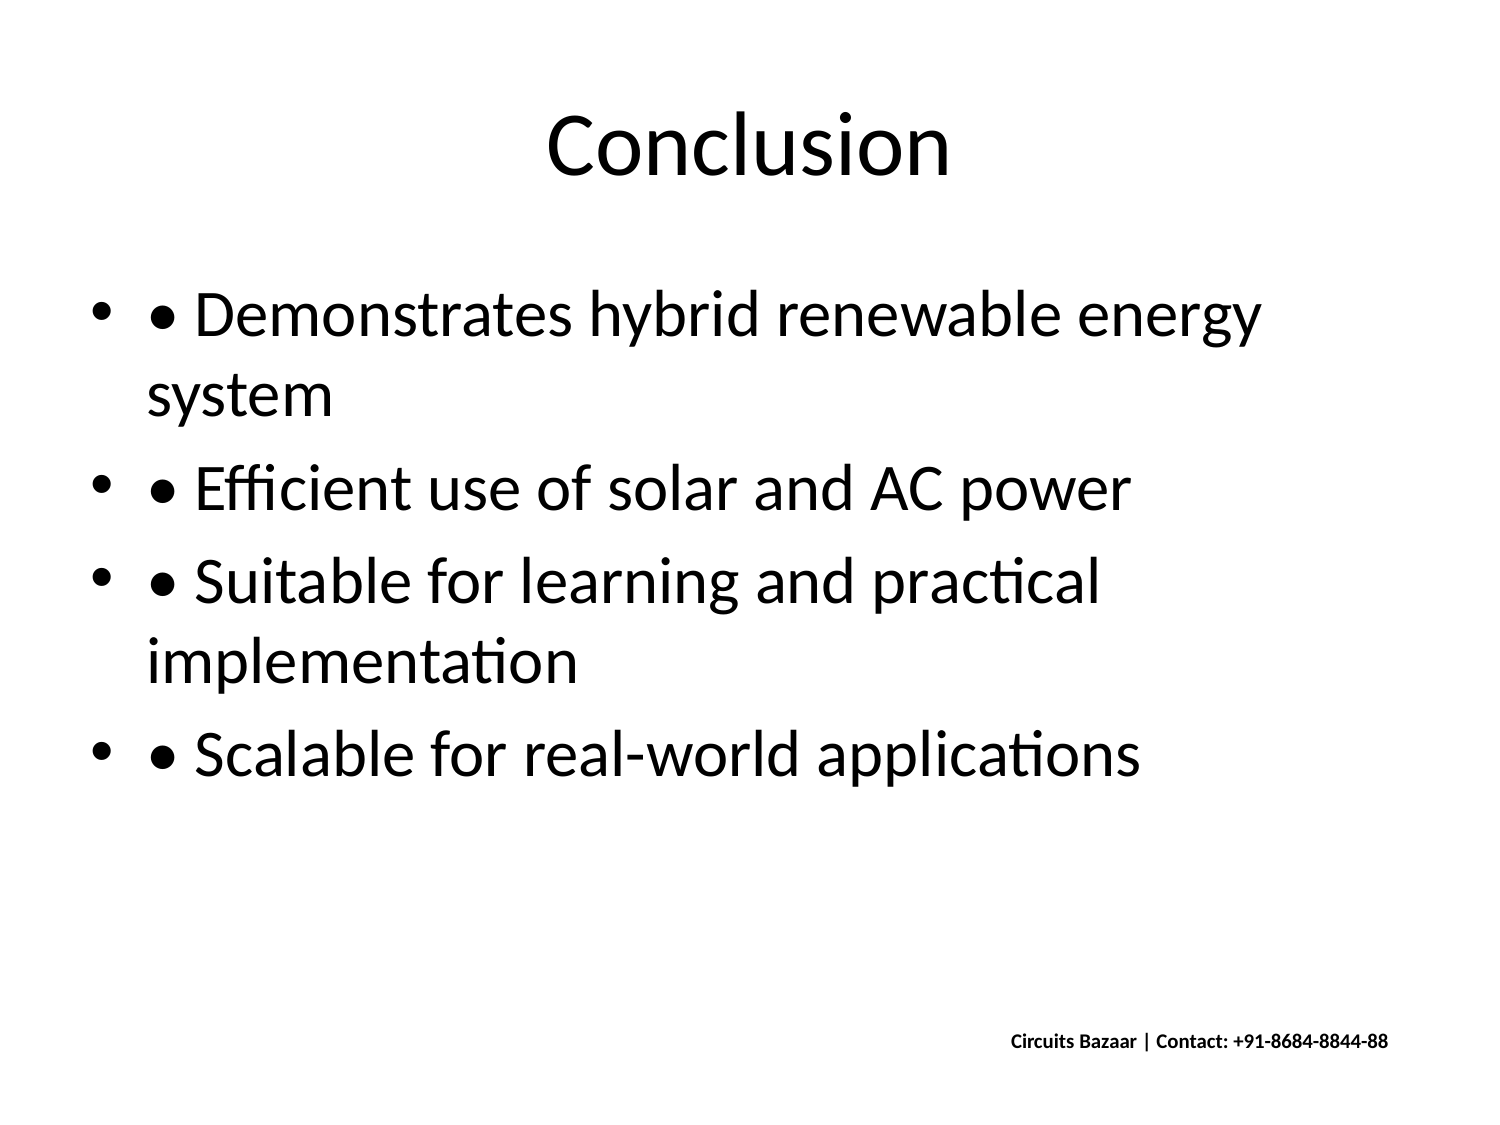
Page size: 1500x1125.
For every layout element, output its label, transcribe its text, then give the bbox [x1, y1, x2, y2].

text_box Circuits Bazaar | Contact: +91-8684-8844-88 [996, 1020, 1404, 1060]
title Conclusion [75, 45, 1425, 233]
list • Demonstrates hybrid renewable energy system • Efficient use of solar and AC power • Suitable for learning and practical implementation • Scalable for real-world applications [75, 262, 1425, 1005]
